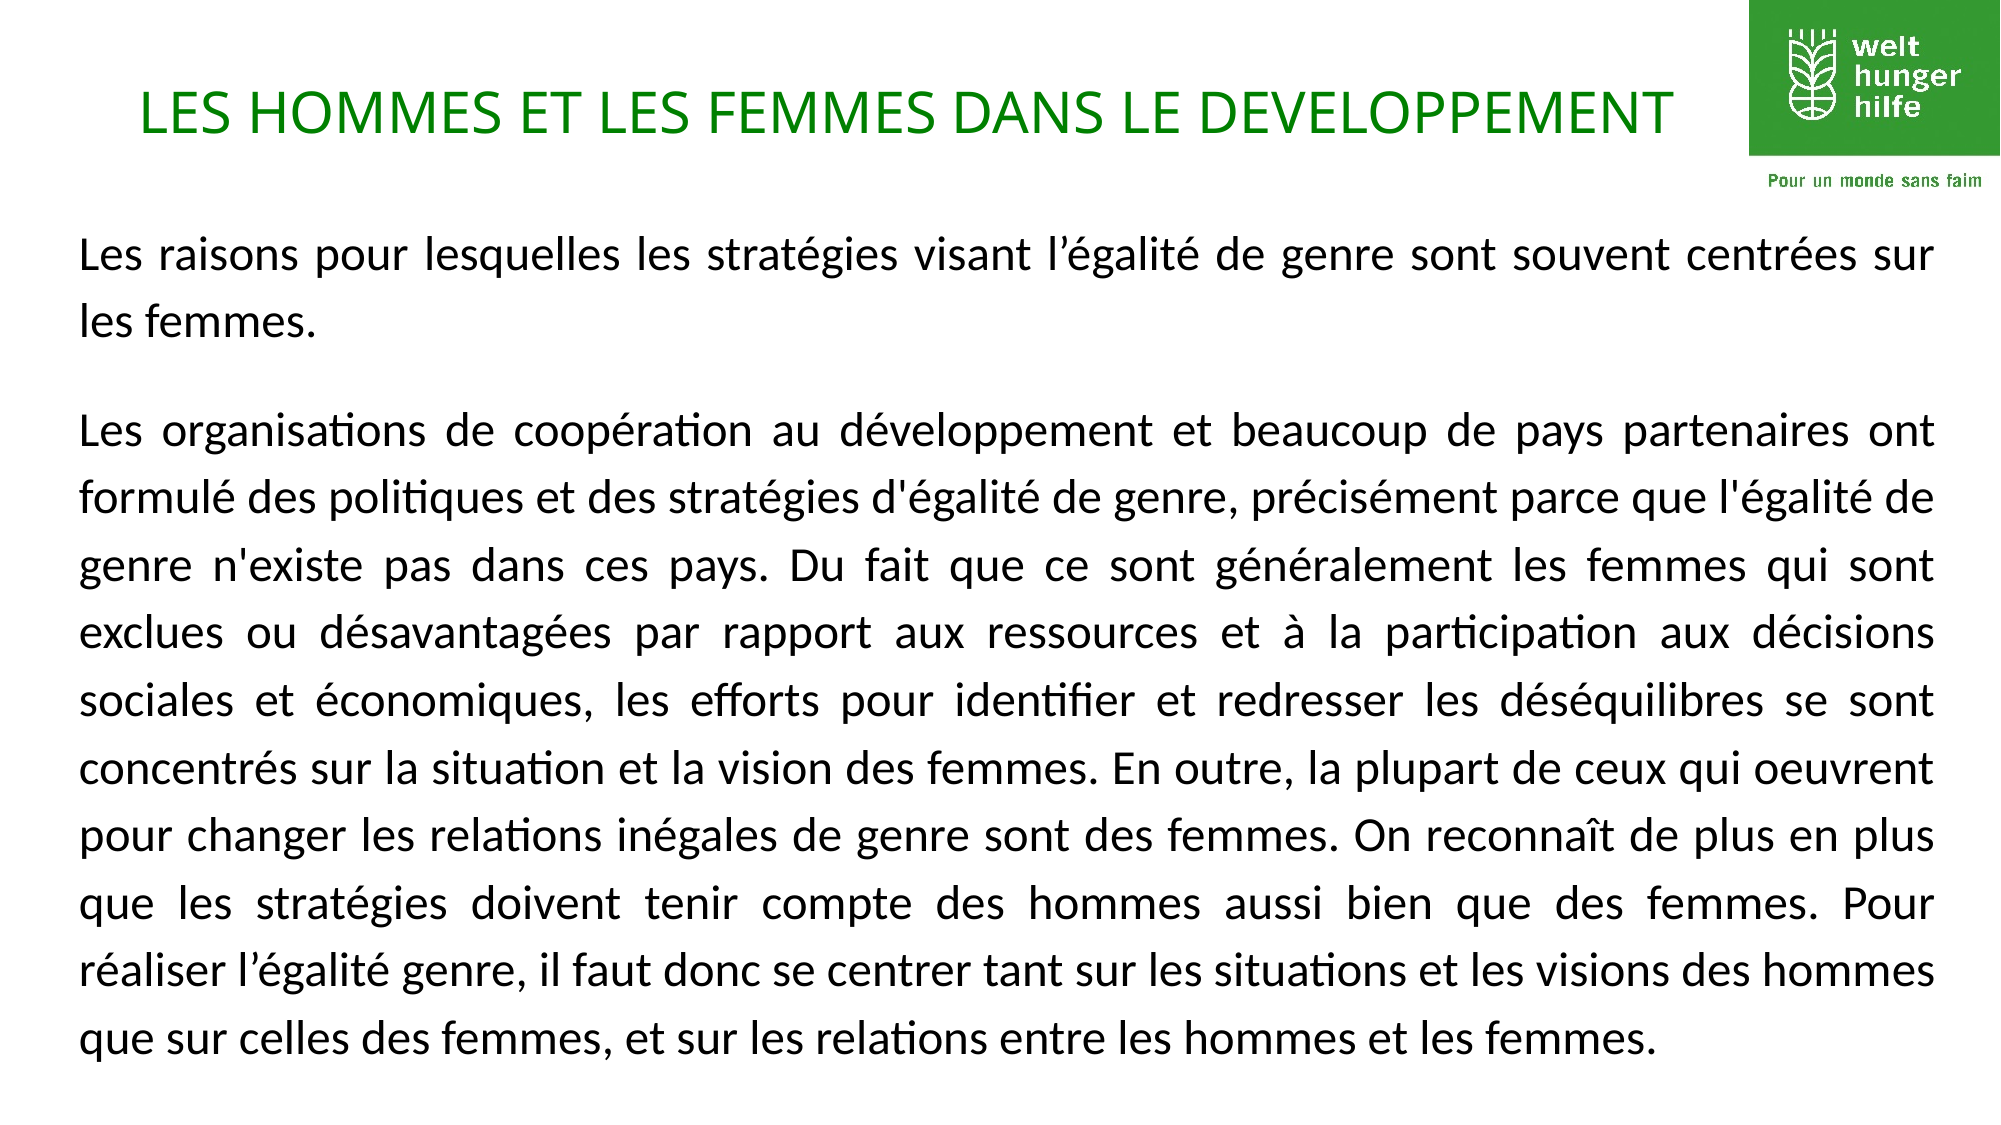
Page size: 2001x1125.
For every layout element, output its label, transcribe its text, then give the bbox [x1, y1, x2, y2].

subtitle Les raisons pour lesquelles les stratégies visant l’égalité de genre sont souvent centrées sur les femmes. Les organisations de coopération au développement et beaucoup de pays partenaires ont formulé des politiques et des stratégies d'égalité de genre, précisément parce que l'égalité de genre n'existe pas dans ces pays. Du fait que ce sont généralement les femmes qui sont exclues ou désavantagées par rapport aux ressources et à la participation aux décisions sociales et économiques, les efforts pour identifier et redresser les déséquilibres se sont concentrés sur la situation et la vision des femmes. En outre, la plupart de ceux qui oeuvrent pour changer les relations inégales de genre sont des femmes. On reconnaît de plus en plus que les stratégies doivent tenir compte des hommes aussi bien que des femmes. Pour réaliser l’égalité genre, il faut donc se centrer tant sur les situations et les visions des hommes que sur celles des femmes, et sur les relations entre les hommes et les femmes. [63, 204, 1953, 1085]
title LES HOMMES ET LES FEMMES DANS LE DEVELOPPEMENT [63, 40, 1749, 154]
picture [1749, 0, 2000, 205]
